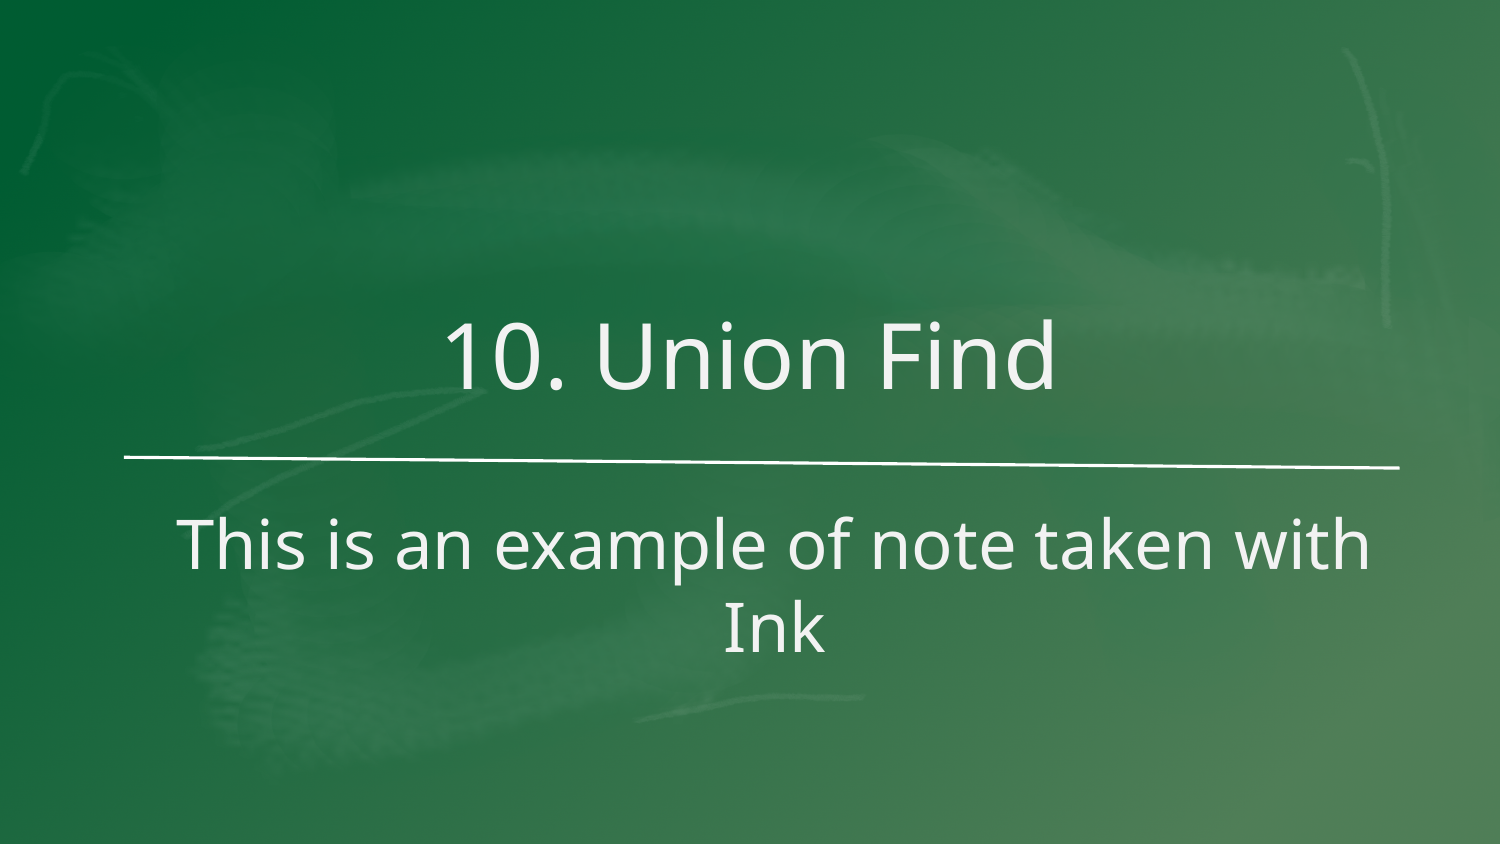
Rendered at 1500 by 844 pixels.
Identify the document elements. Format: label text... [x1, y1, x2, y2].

title 10. Union Find [112, 262, 1388, 443]
picture [0, 0, 1500, 844]
text_box This is an example of note taken with Ink [137, 492, 1413, 674]
